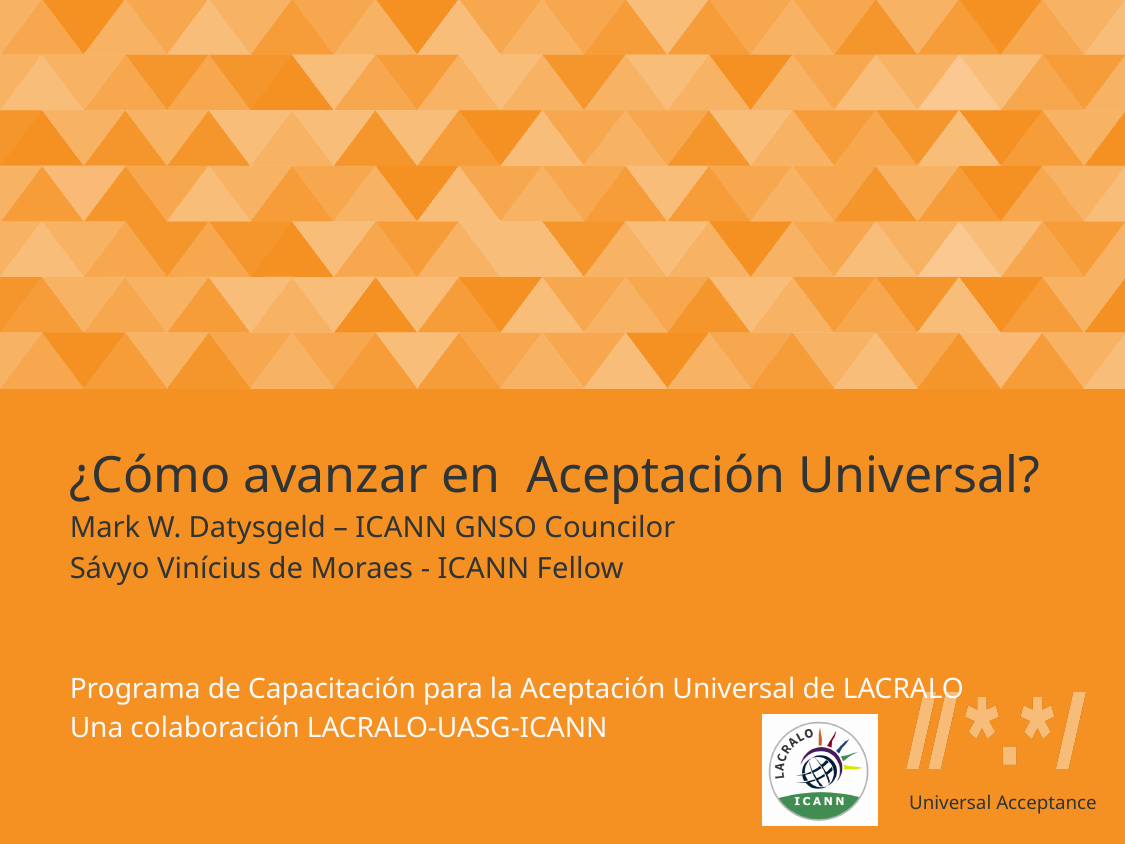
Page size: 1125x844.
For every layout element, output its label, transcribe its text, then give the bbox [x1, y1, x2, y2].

picture [0, 0, 1125, 389]
text_box Mark W. Datysgeld – ICANN GNSO Councilor Sávyo Vinícius de Moraes - ICANN Fellow Programa de Capacitación para la Aceptación Universal de LACRALO Una colaboración LACRALO-UASG-ICANN [55, 501, 1058, 598]
picture [761, 713, 878, 827]
title ¿Cómo avanzar en Aceptación Universal? [55, 435, 1059, 501]
